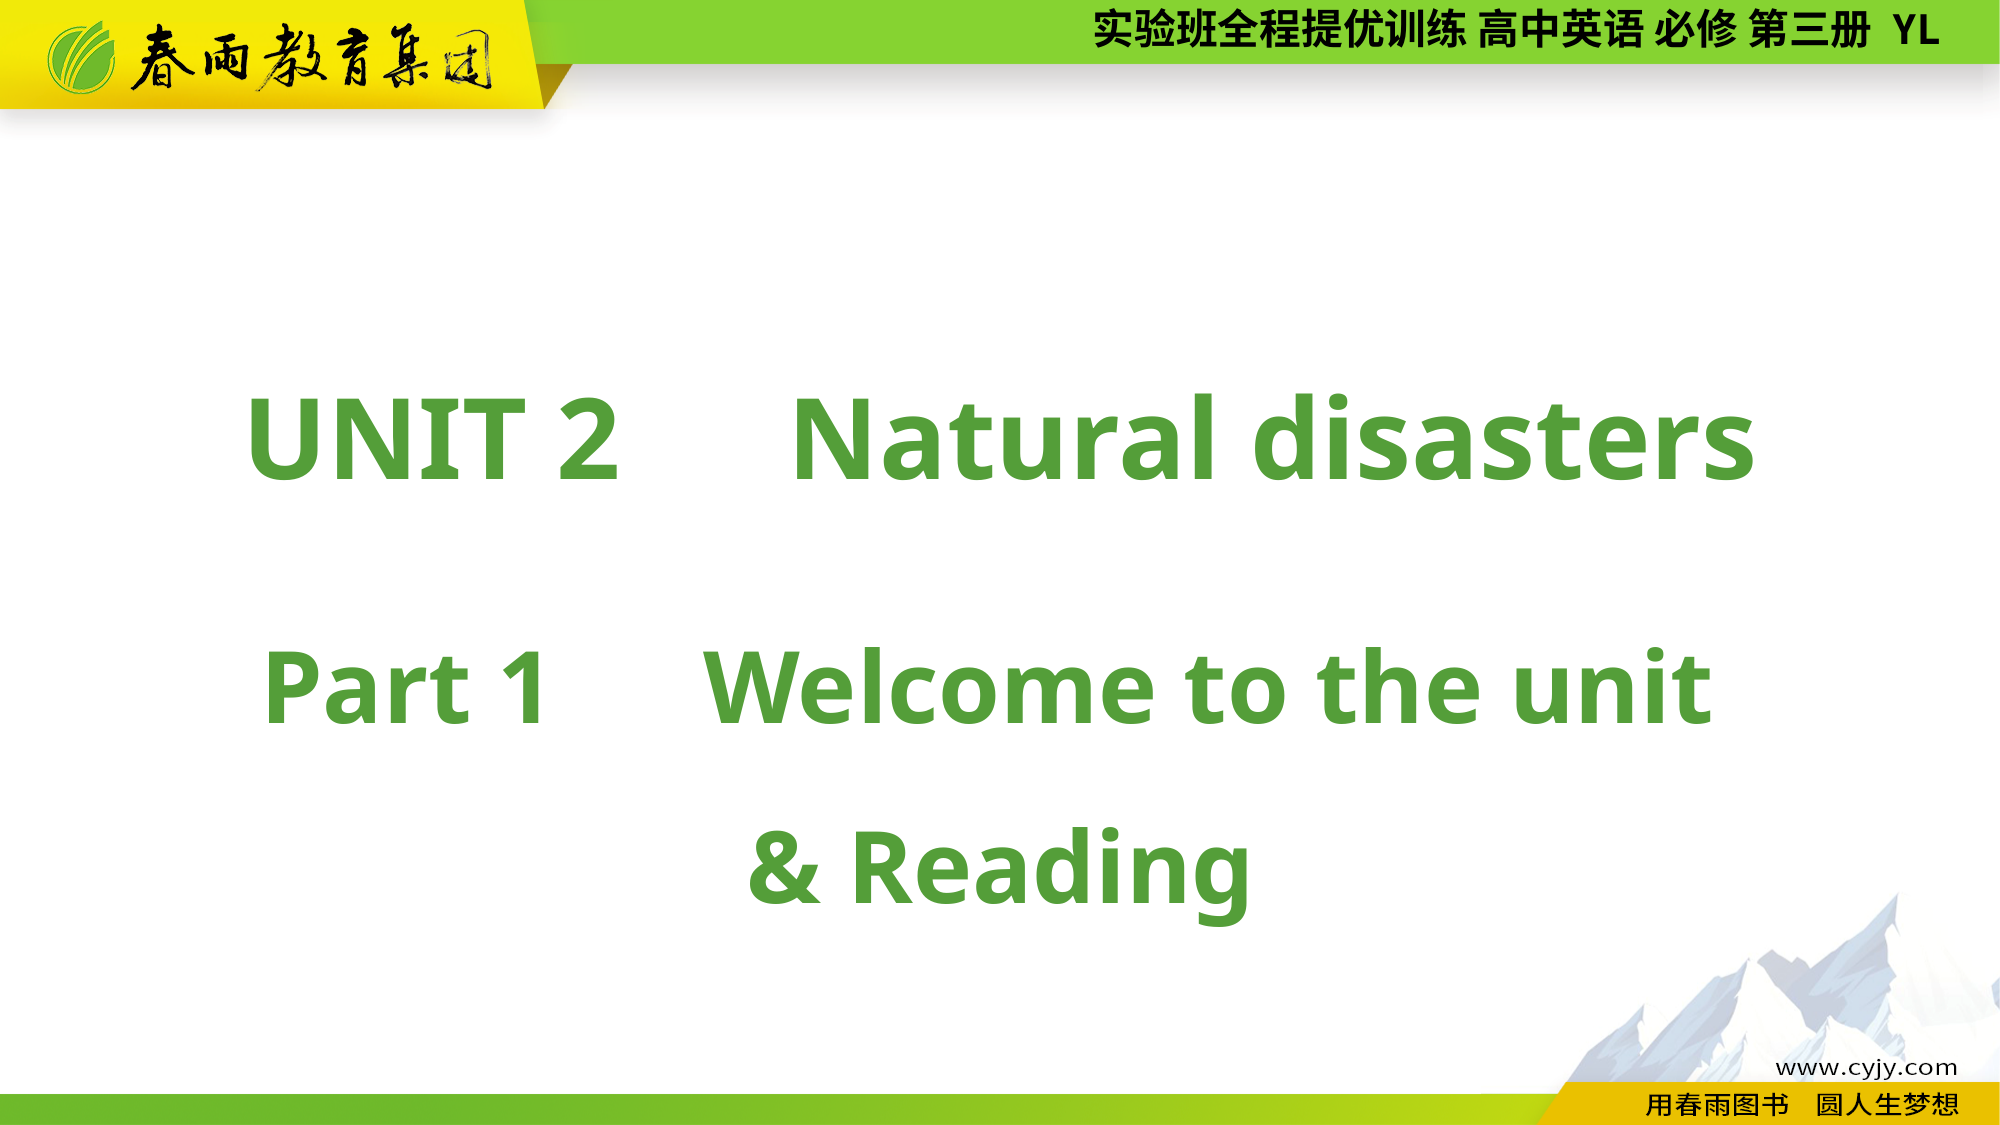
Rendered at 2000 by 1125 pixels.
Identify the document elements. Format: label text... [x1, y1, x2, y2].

text_box UNIT 2 Natural disasters [54, 291, 1946, 510]
text_box Part 1 Welcome to the unit & Reading [55, 555, 1946, 931]
picture [0, 0, 2000, 1125]
